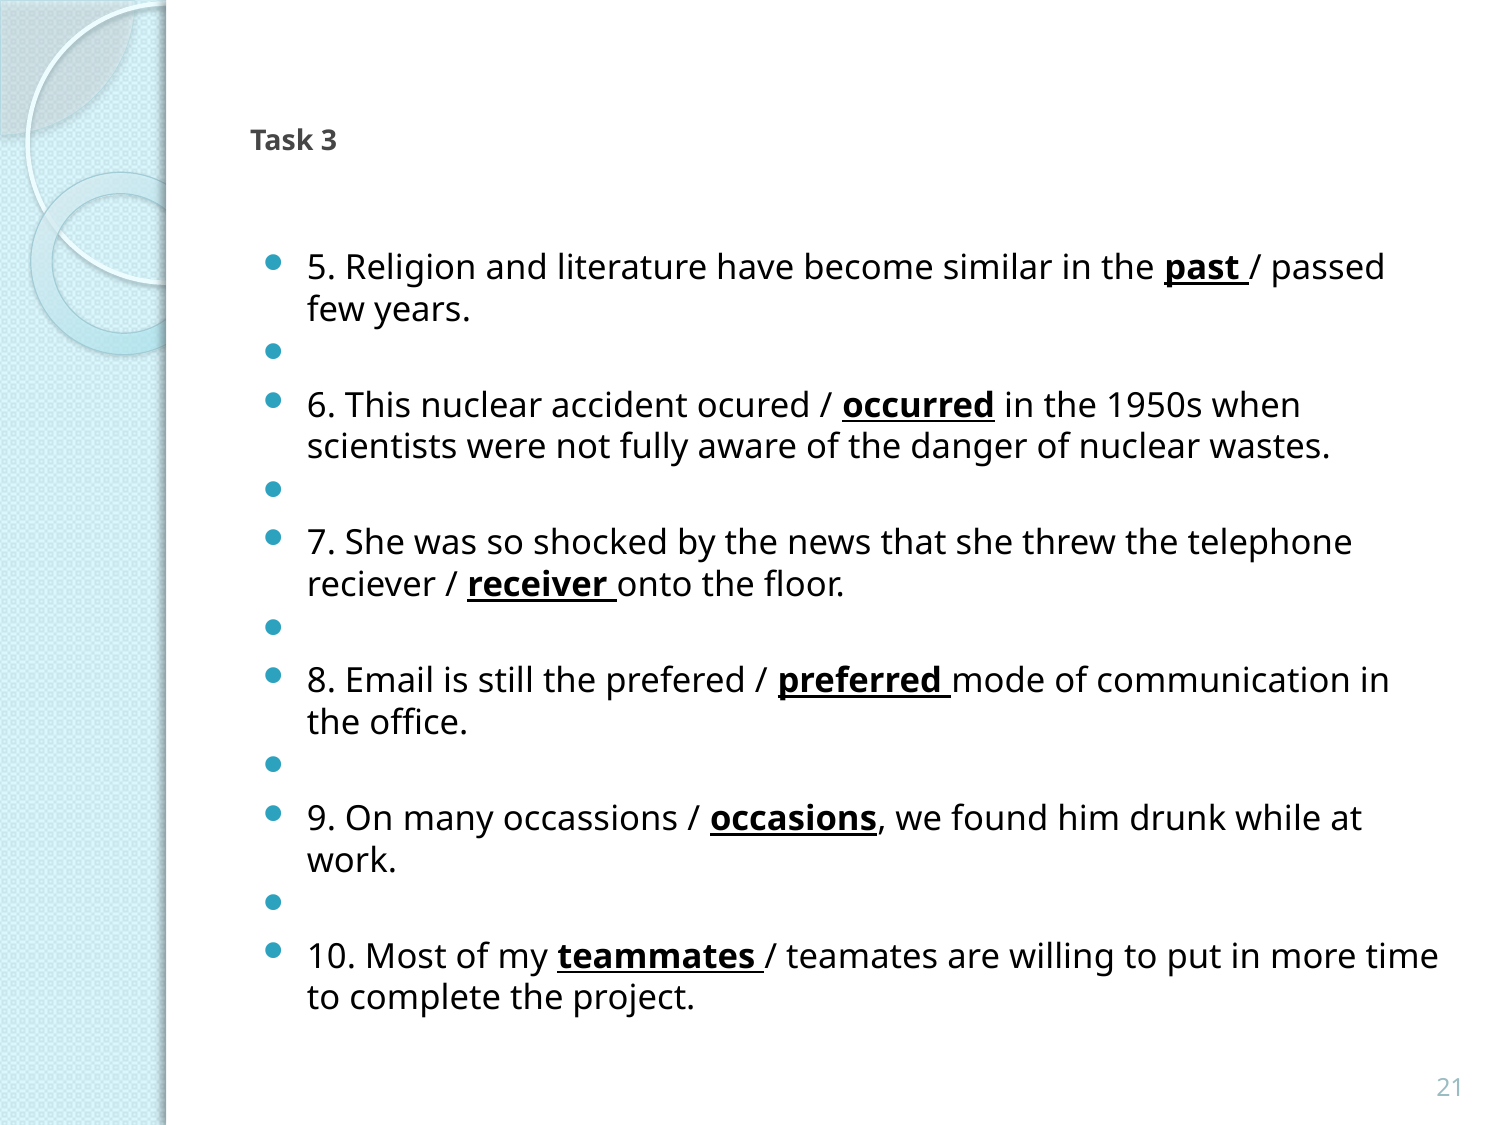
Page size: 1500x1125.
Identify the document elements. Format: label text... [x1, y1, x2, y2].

slide_number 21 [1413, 1034, 1488, 1113]
title Task 3 [235, 45, 1466, 233]
list 5. Religion and literature have become similar in the past / passed few years. 6. This nuclear accident ocured / occurred in the 1950s when scientists were not fully aware of the danger of nuclear wastes. 7. She was so shocked by the news that she threw the telephone reciever / receiver onto the floor. 8. Email is still the prefered / preferred mode of communication in the office. 9. On many occassions / occasions, we found him drunk while at work. 10. Most of my teammates / teamates are willing to put in more time to complete the project. [235, 237, 1466, 1025]
